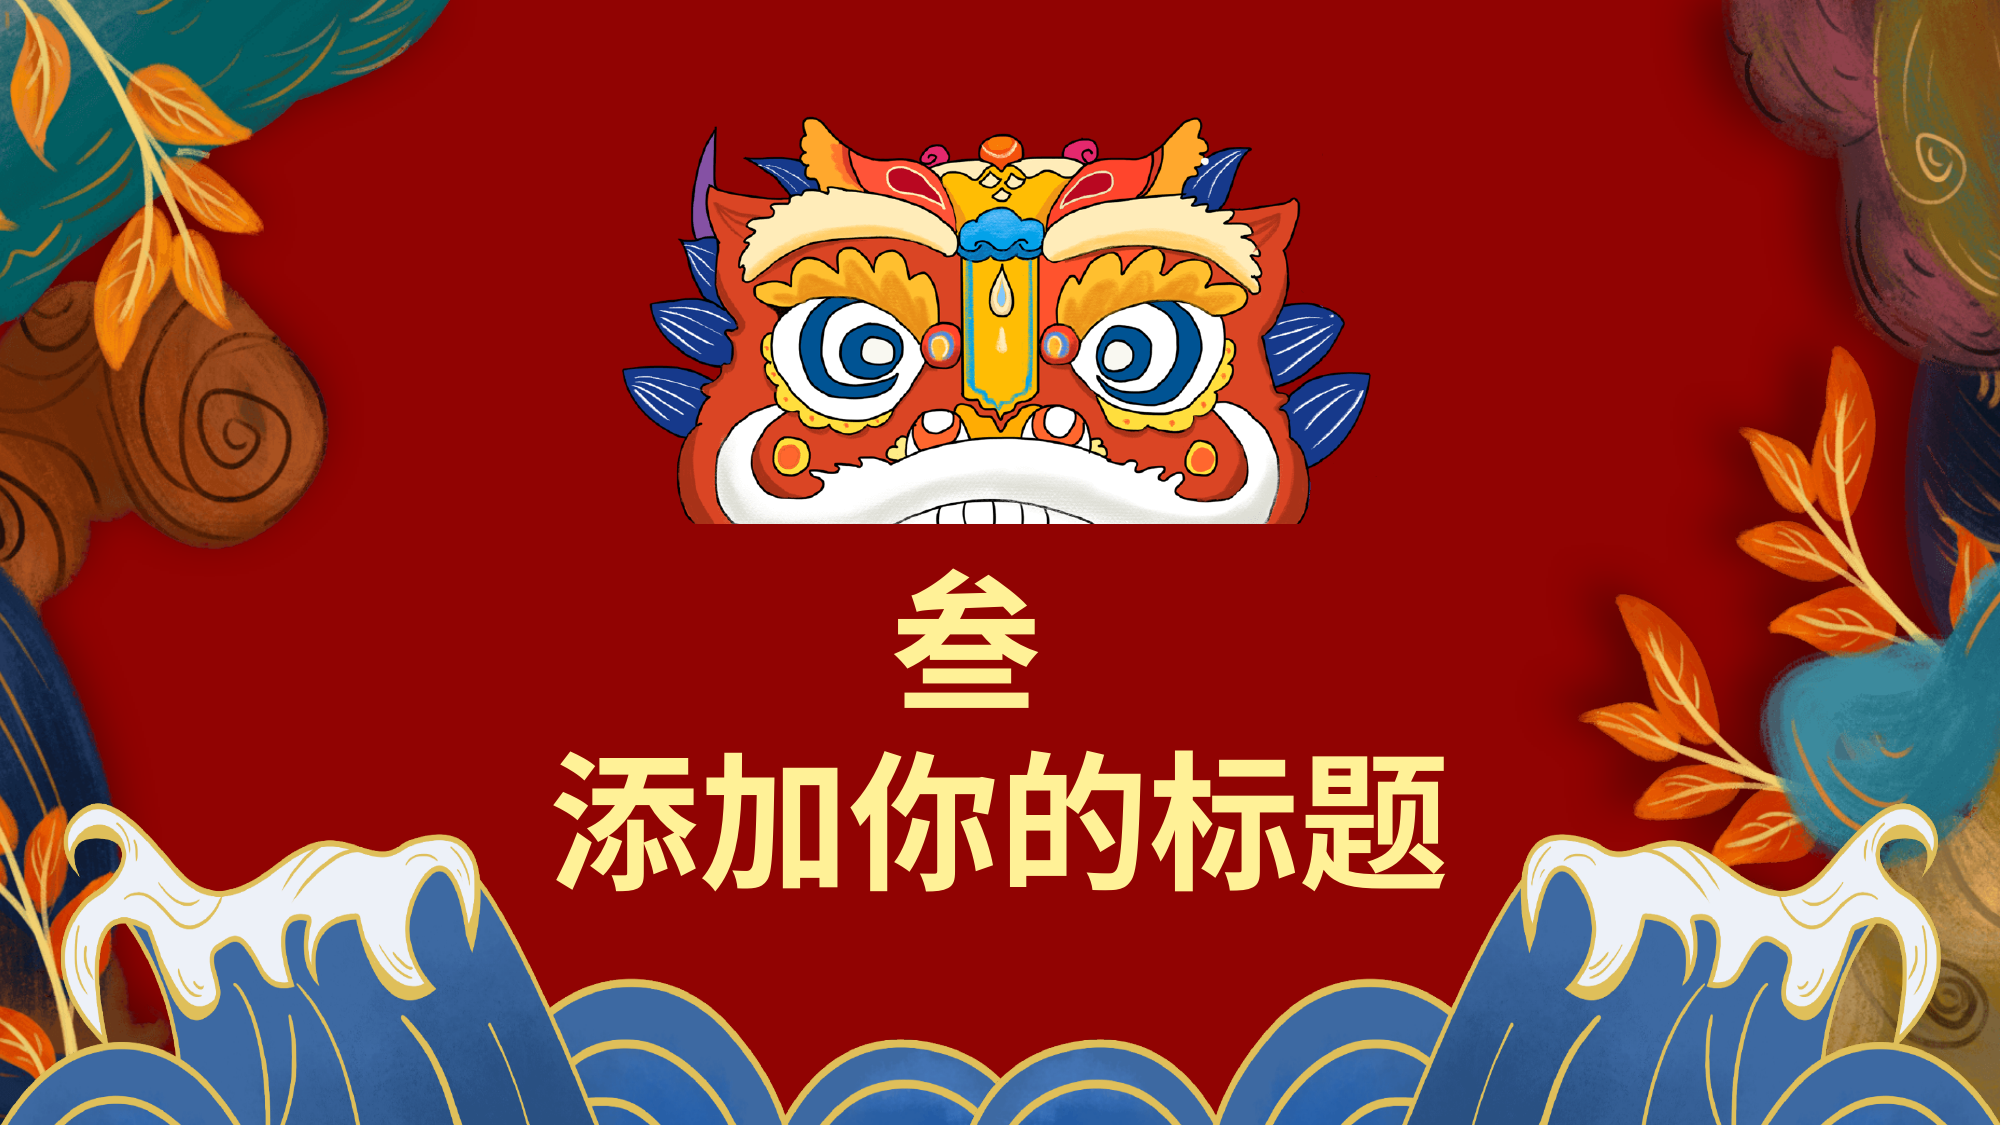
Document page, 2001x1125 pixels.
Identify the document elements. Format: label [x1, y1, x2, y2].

picture [0, 0, 2001, 1125]
text_box [0, 750, 2000, 1125]
